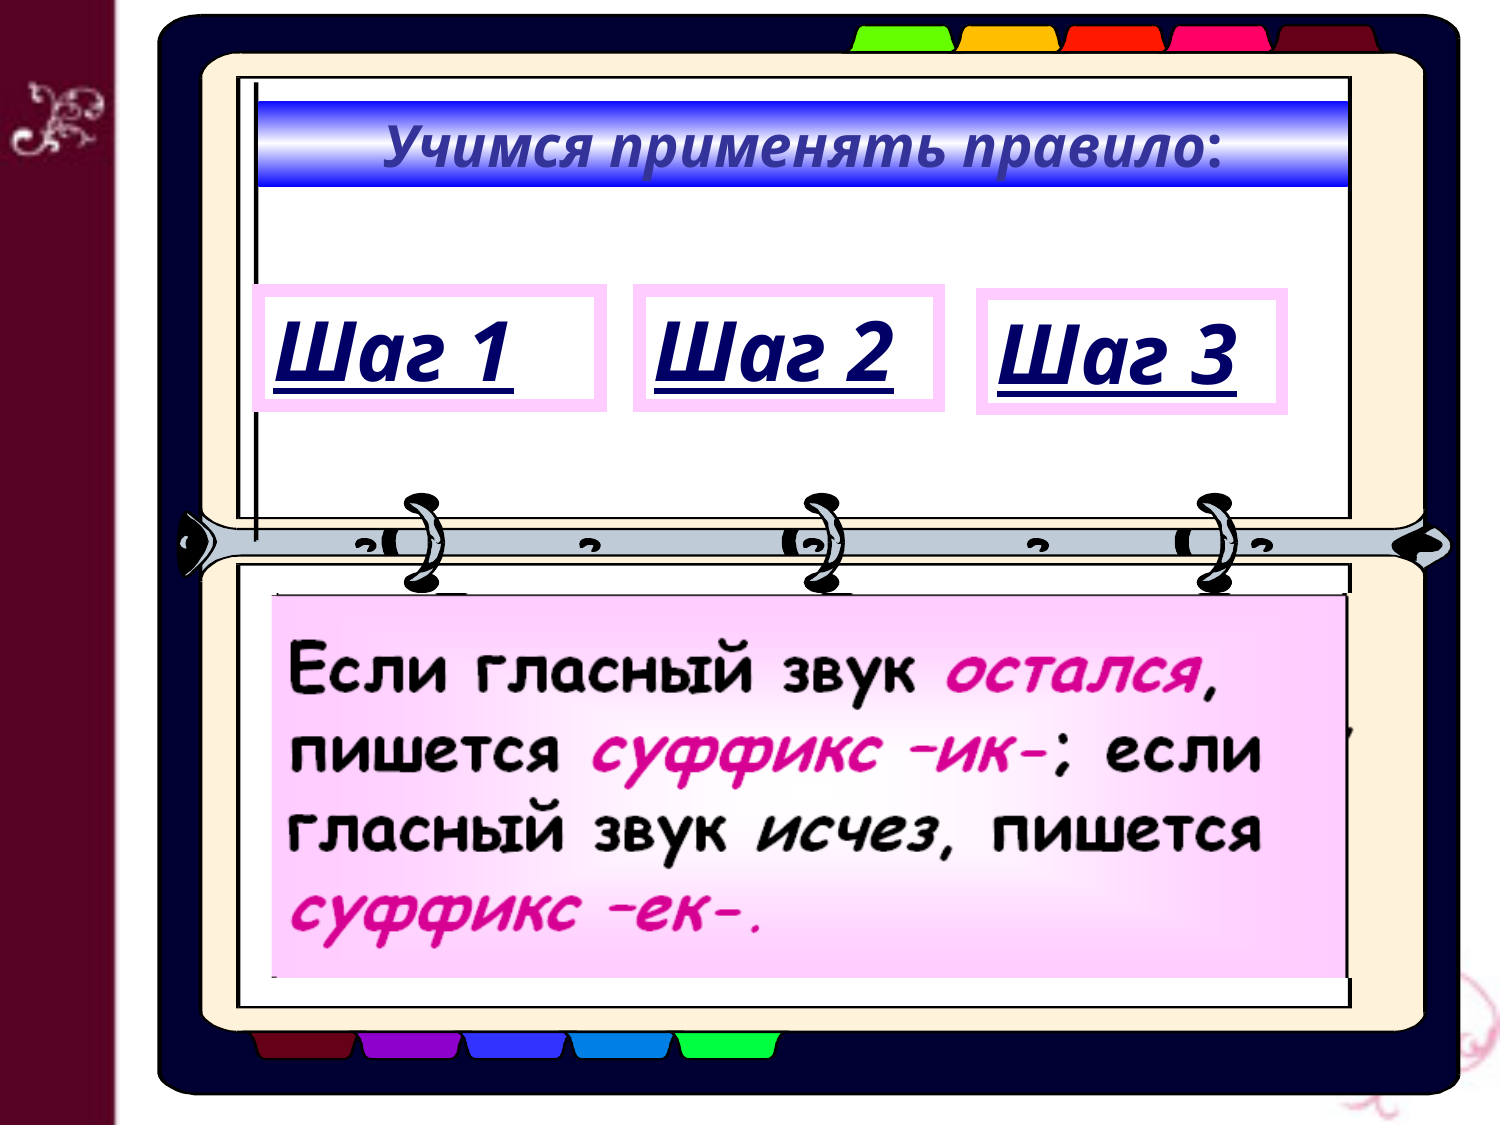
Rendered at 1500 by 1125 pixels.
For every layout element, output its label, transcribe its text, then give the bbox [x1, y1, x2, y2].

text_box Шаг 1 [258, 290, 262, 406]
picture [1350, 0, 1500, 1125]
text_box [267, 982, 1350, 1125]
picture [0, 0, 267, 1125]
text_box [267, 0, 1350, 597]
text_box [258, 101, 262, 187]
text_box [253, 82, 259, 542]
picture [271, 593, 1358, 978]
